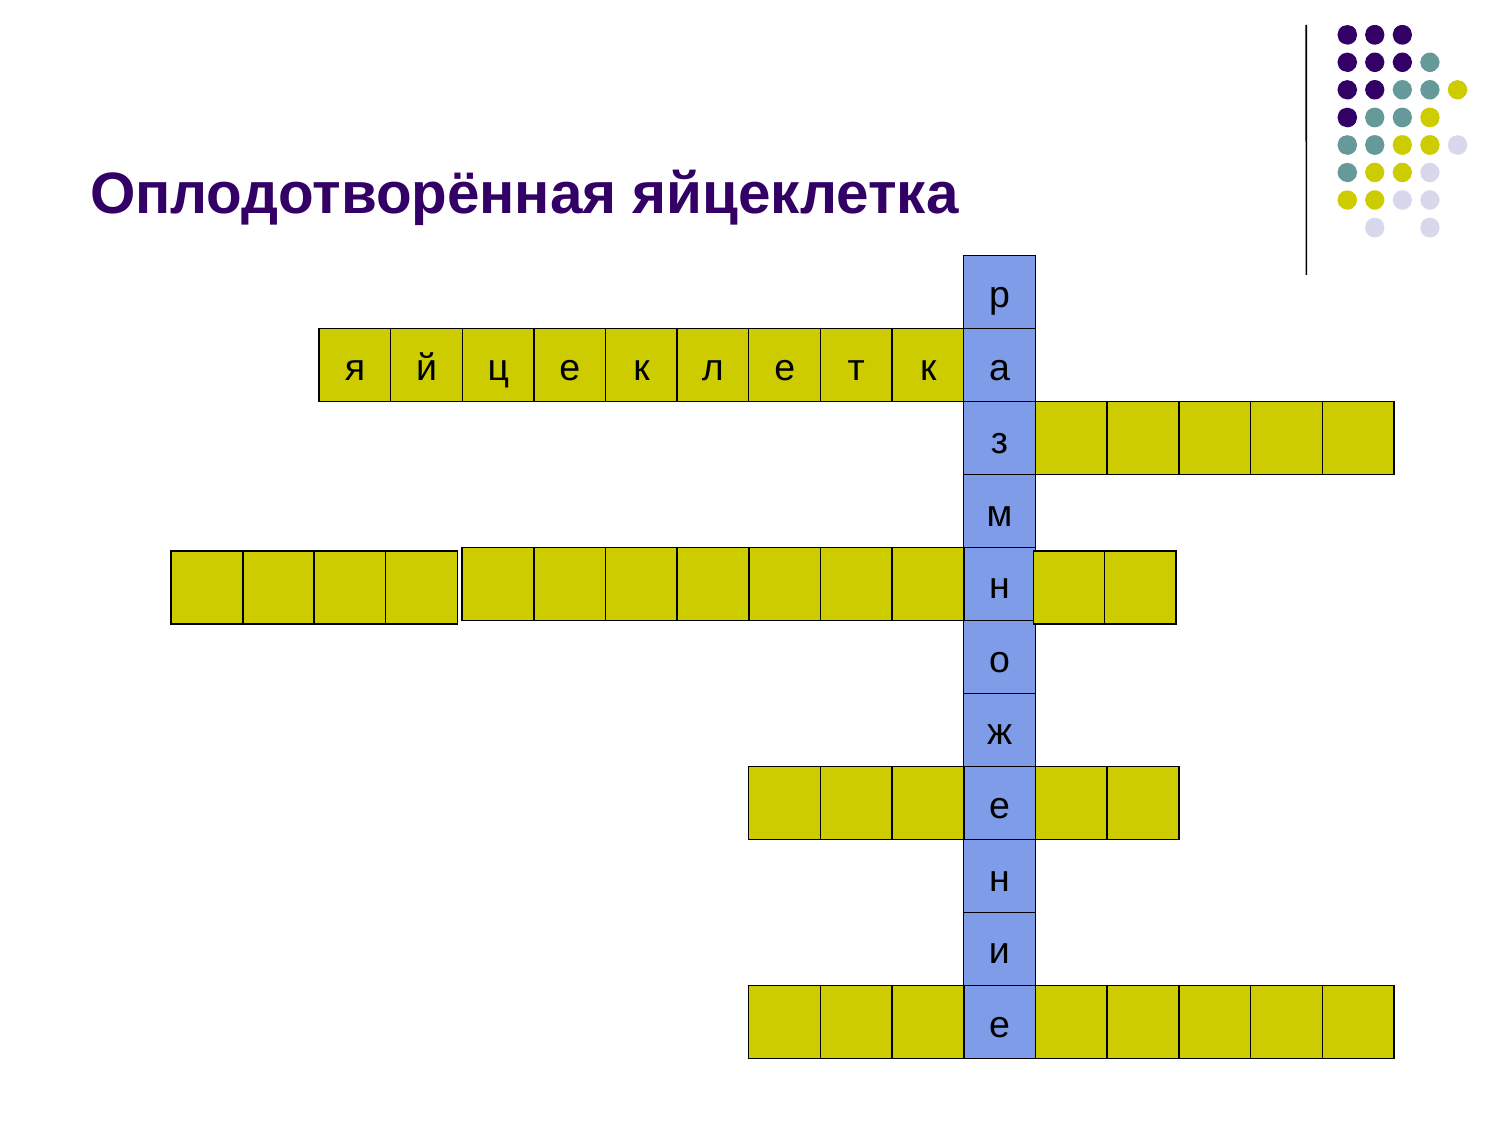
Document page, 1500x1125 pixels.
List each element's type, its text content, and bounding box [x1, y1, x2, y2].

text_box [1107, 766, 1179, 840]
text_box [1035, 401, 1251, 475]
text_box т [820, 328, 892, 402]
title Оплодотворённая яйцеклетка [74, 19, 1313, 233]
text_box е [748, 328, 820, 402]
text_box и [963, 913, 1036, 985]
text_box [963, 693, 1036, 840]
text_box [1252, 985, 1322, 1059]
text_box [533, 547, 750, 621]
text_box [751, 547, 965, 621]
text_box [748, 766, 965, 840]
text_box л [677, 328, 748, 402]
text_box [963, 547, 1036, 692]
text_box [1035, 985, 1251, 1059]
text_box е [535, 328, 605, 402]
text_box [1322, 985, 1394, 1059]
text_box к [892, 328, 958, 402]
text_box [1104, 550, 1177, 624]
text_box [1322, 401, 1394, 475]
text_box [462, 547, 531, 621]
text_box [241, 550, 458, 625]
text_box [1041, 766, 1107, 840]
text_box к [605, 328, 677, 402]
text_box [963, 401, 1036, 546]
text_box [318, 328, 535, 402]
text_box [1041, 550, 1104, 624]
text_box [1252, 401, 1322, 475]
text_box н [963, 848, 1036, 913]
text_box е [965, 985, 1033, 1059]
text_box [748, 985, 965, 1059]
text_box [171, 550, 240, 624]
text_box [963, 255, 1036, 400]
